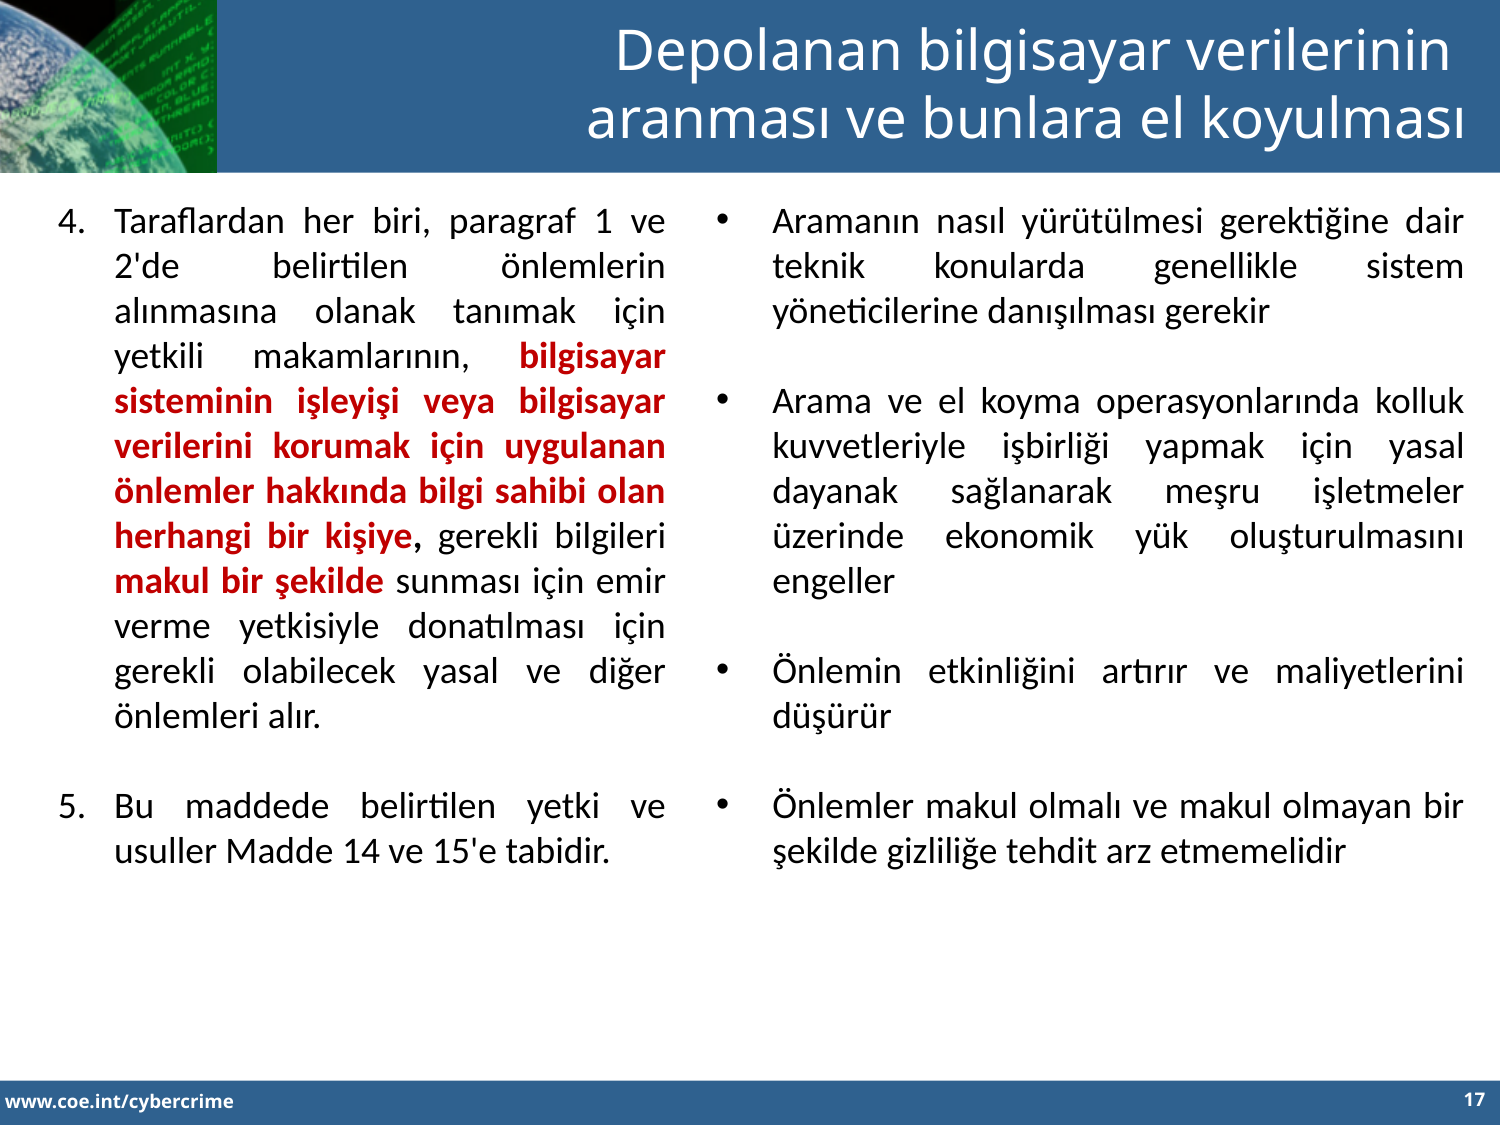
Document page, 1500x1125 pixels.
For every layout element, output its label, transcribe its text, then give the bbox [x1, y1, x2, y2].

text_box Taraflardan her biri, paragraf 1 ve 2'de belirtilen önlemlerin alınmasına olanak tanımak için yetkili makamlarının, bilgisayar sisteminin işleyişi veya bilgisayar verilerini korumak için uygulanan önlemler hakkında bilgi sahibi olan herhangi bir kişiye, gerekli bilgileri makul bir şekilde sunması için emir verme yetkisiyle donatılması için gerekli olabilecek yasal ve diğer önlemleri alır. Bu maddede belirtilen yetki ve usuller Madde 14 ve 15'e tabidir. [43, 188, 682, 879]
picture [0, 0, 217, 173]
text_box Depolanan bilgisayar verilerinin aranması ve bunlara el koyulması [230, 7, 1483, 157]
text_box Aramanın nasıl yürütülmesi gerektiğine dair teknik konularda genellikle sistem yöneticilerine danışılması gerekir Arama ve el koyma operasyonlarında kolluk kuvvetleriyle işbirliği yapmak için yasal dayanak sağlanarak meşru işletmeler üzerinde ekonomik yük oluşturulmasını engeller Önlemin etkinliğini artırır ve maliyetlerini düşürür Önlemler makul olmalı ve makul olmayan bir şekilde gizliliğe tehdit arz etmemelidir [701, 188, 1480, 879]
